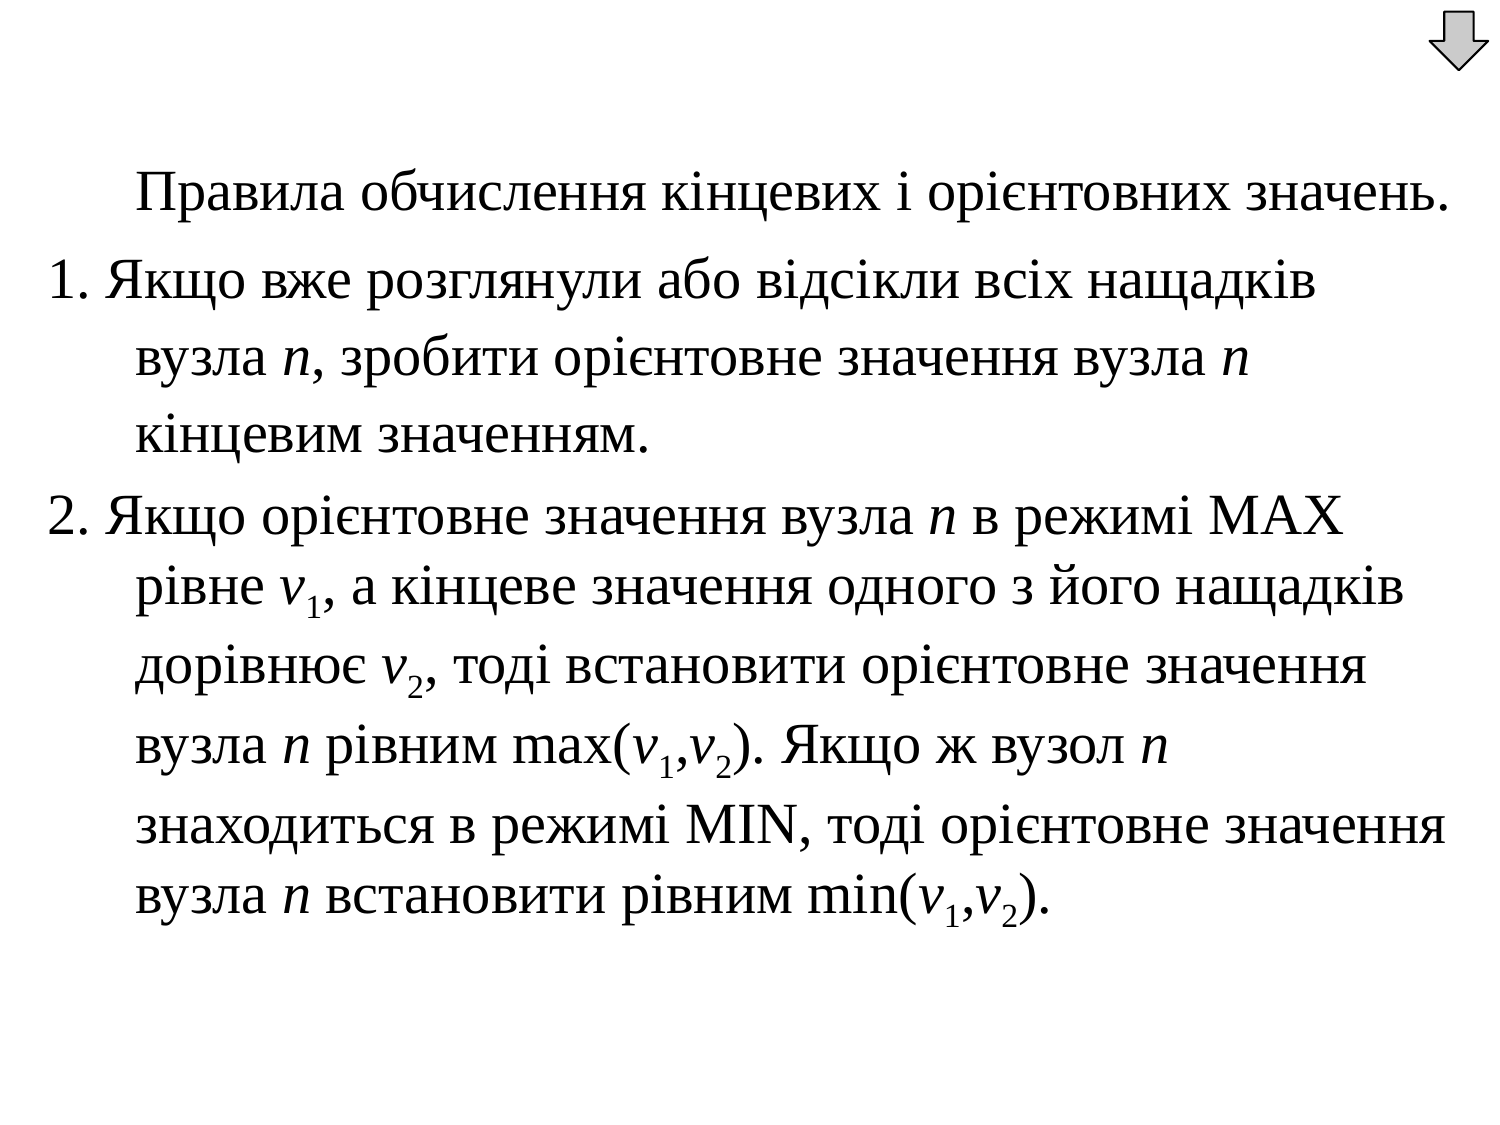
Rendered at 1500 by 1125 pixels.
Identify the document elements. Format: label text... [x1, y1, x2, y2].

list Правила обчислення кінцевих і орієнтовних значень. 1. Якщо вже розглянули або відсікли всіх нащадків вузла n, зробити орієнтовне значення вузла n кінцевим значенням. 2. Якщо орієнтовне значення вузла n в режимі МАХ рівне v1, а кінцеве значення одного з його нащадків дорівнює v2, тоді встановити орієнтовне значення вузла n рівним max(v1,v2). Якщо ж вузол n знаходиться в режимі MIN, тоді орієнтовне значення вузла n встановити рівним min(v1,v2). [17, 136, 1489, 1125]
text_box [1429, 11, 1489, 71]
